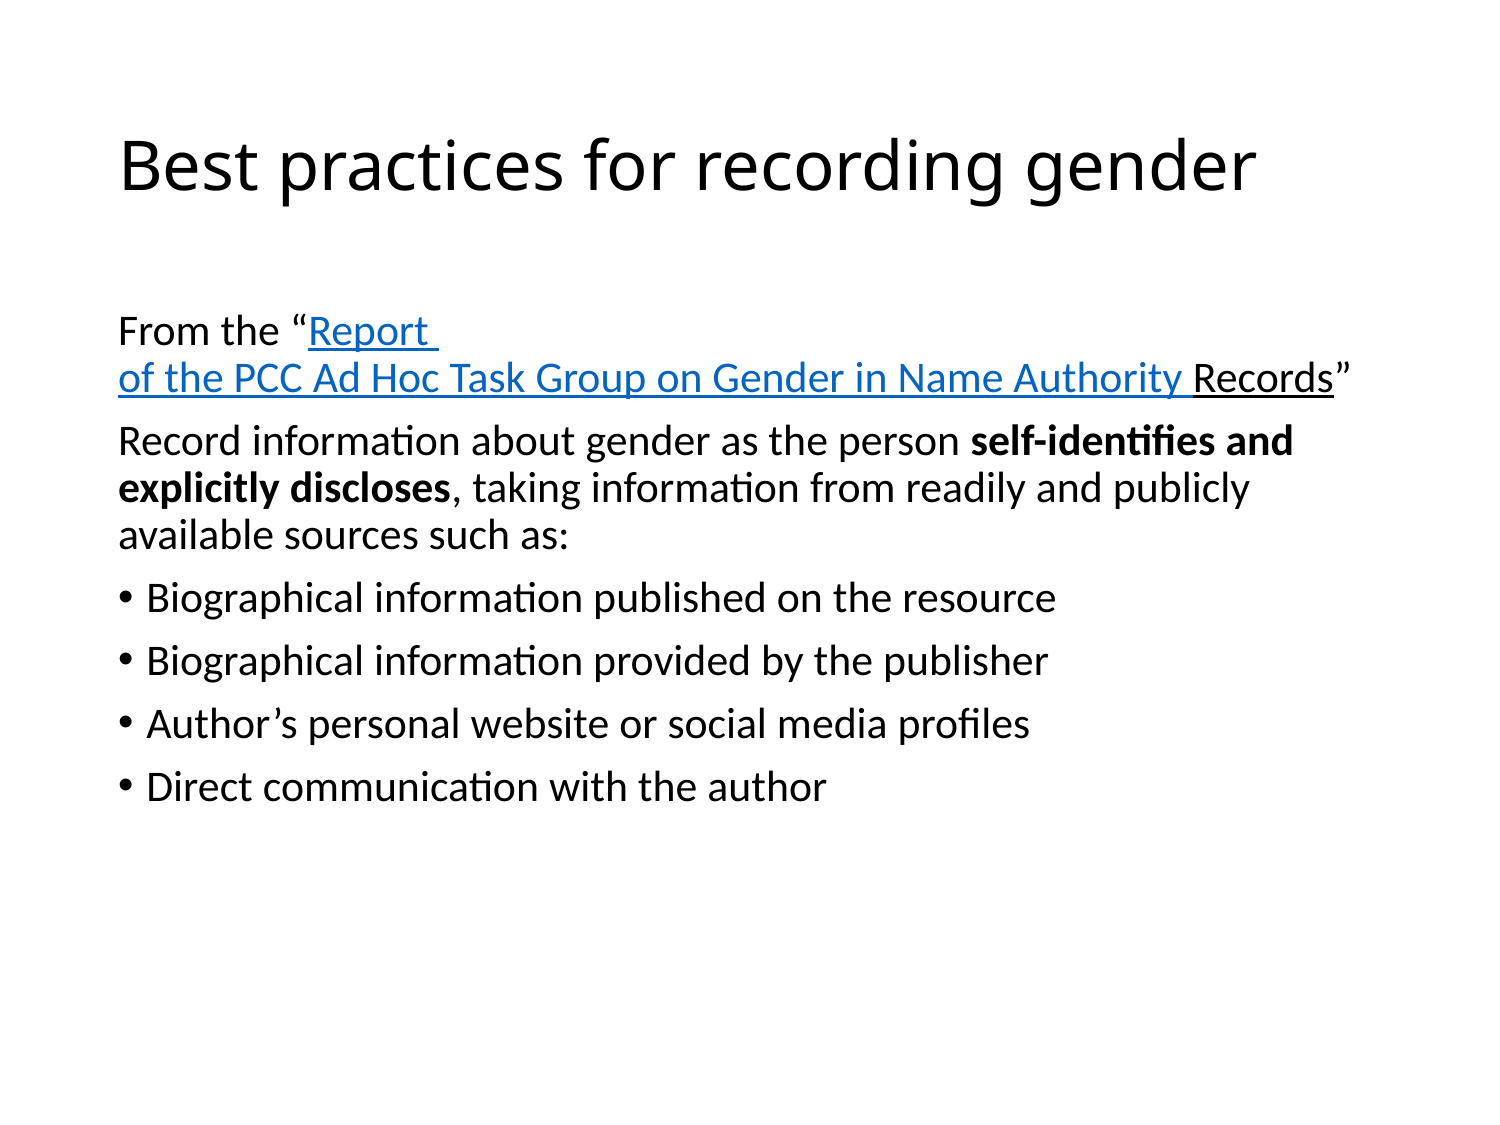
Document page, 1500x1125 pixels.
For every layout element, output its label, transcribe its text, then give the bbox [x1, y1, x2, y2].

title Best practices for recording gender [103, 59, 1397, 278]
list From the “Report of the PCC Ad Hoc Task Group on Gender in Name Authority Records” Record information about gender as the person self-identifies and explicitly discloses, taking information from readily and publicly available sources such as: Biographical information published on the resource Biographical information provided by the publisher Author’s personal website or social media profiles Direct communication with the author [103, 299, 1397, 1014]
